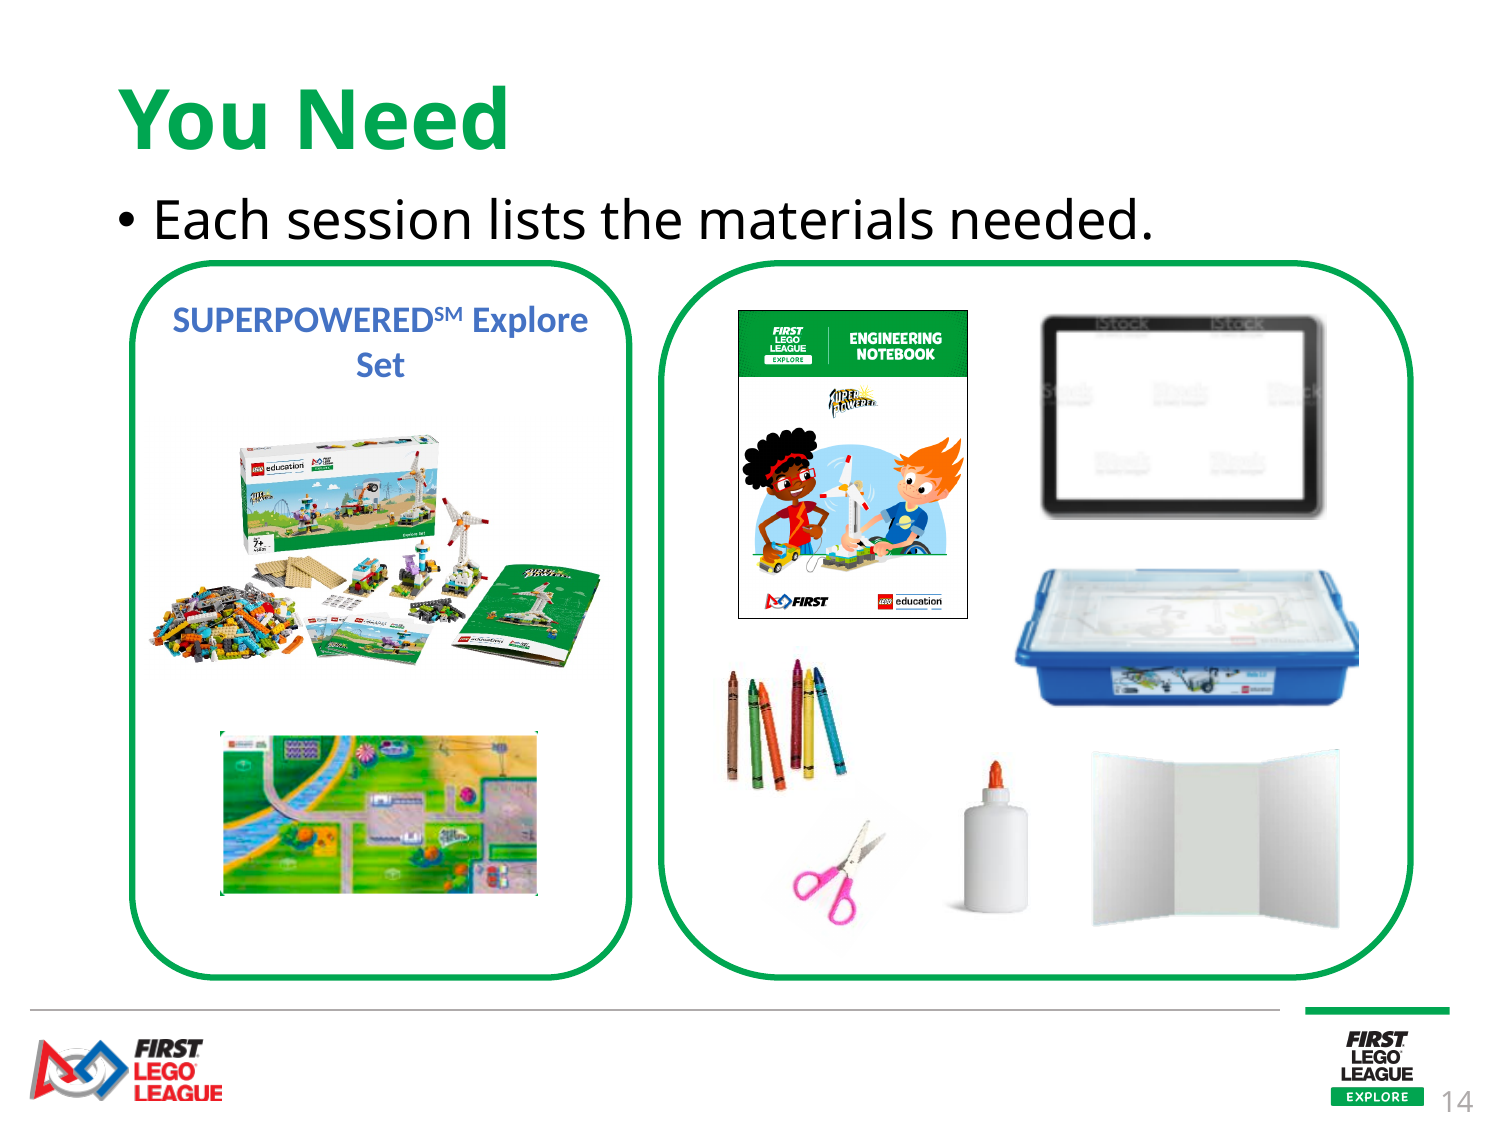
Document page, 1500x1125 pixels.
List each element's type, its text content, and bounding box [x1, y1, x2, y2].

list Each session lists the materials needed. [103, 185, 1368, 259]
picture [220, 731, 538, 897]
picture [1012, 555, 1359, 708]
picture [1071, 740, 1355, 935]
picture [1039, 313, 1328, 520]
text_box SUPERPOWEREDSM Explore Set [131, 262, 631, 979]
title You Need [103, 59, 1397, 185]
picture [937, 752, 1047, 923]
text_box [660, 262, 1412, 979]
picture [144, 416, 614, 680]
picture [713, 646, 931, 957]
slide_number 14 [1425, 1076, 1500, 1111]
picture [738, 310, 968, 619]
